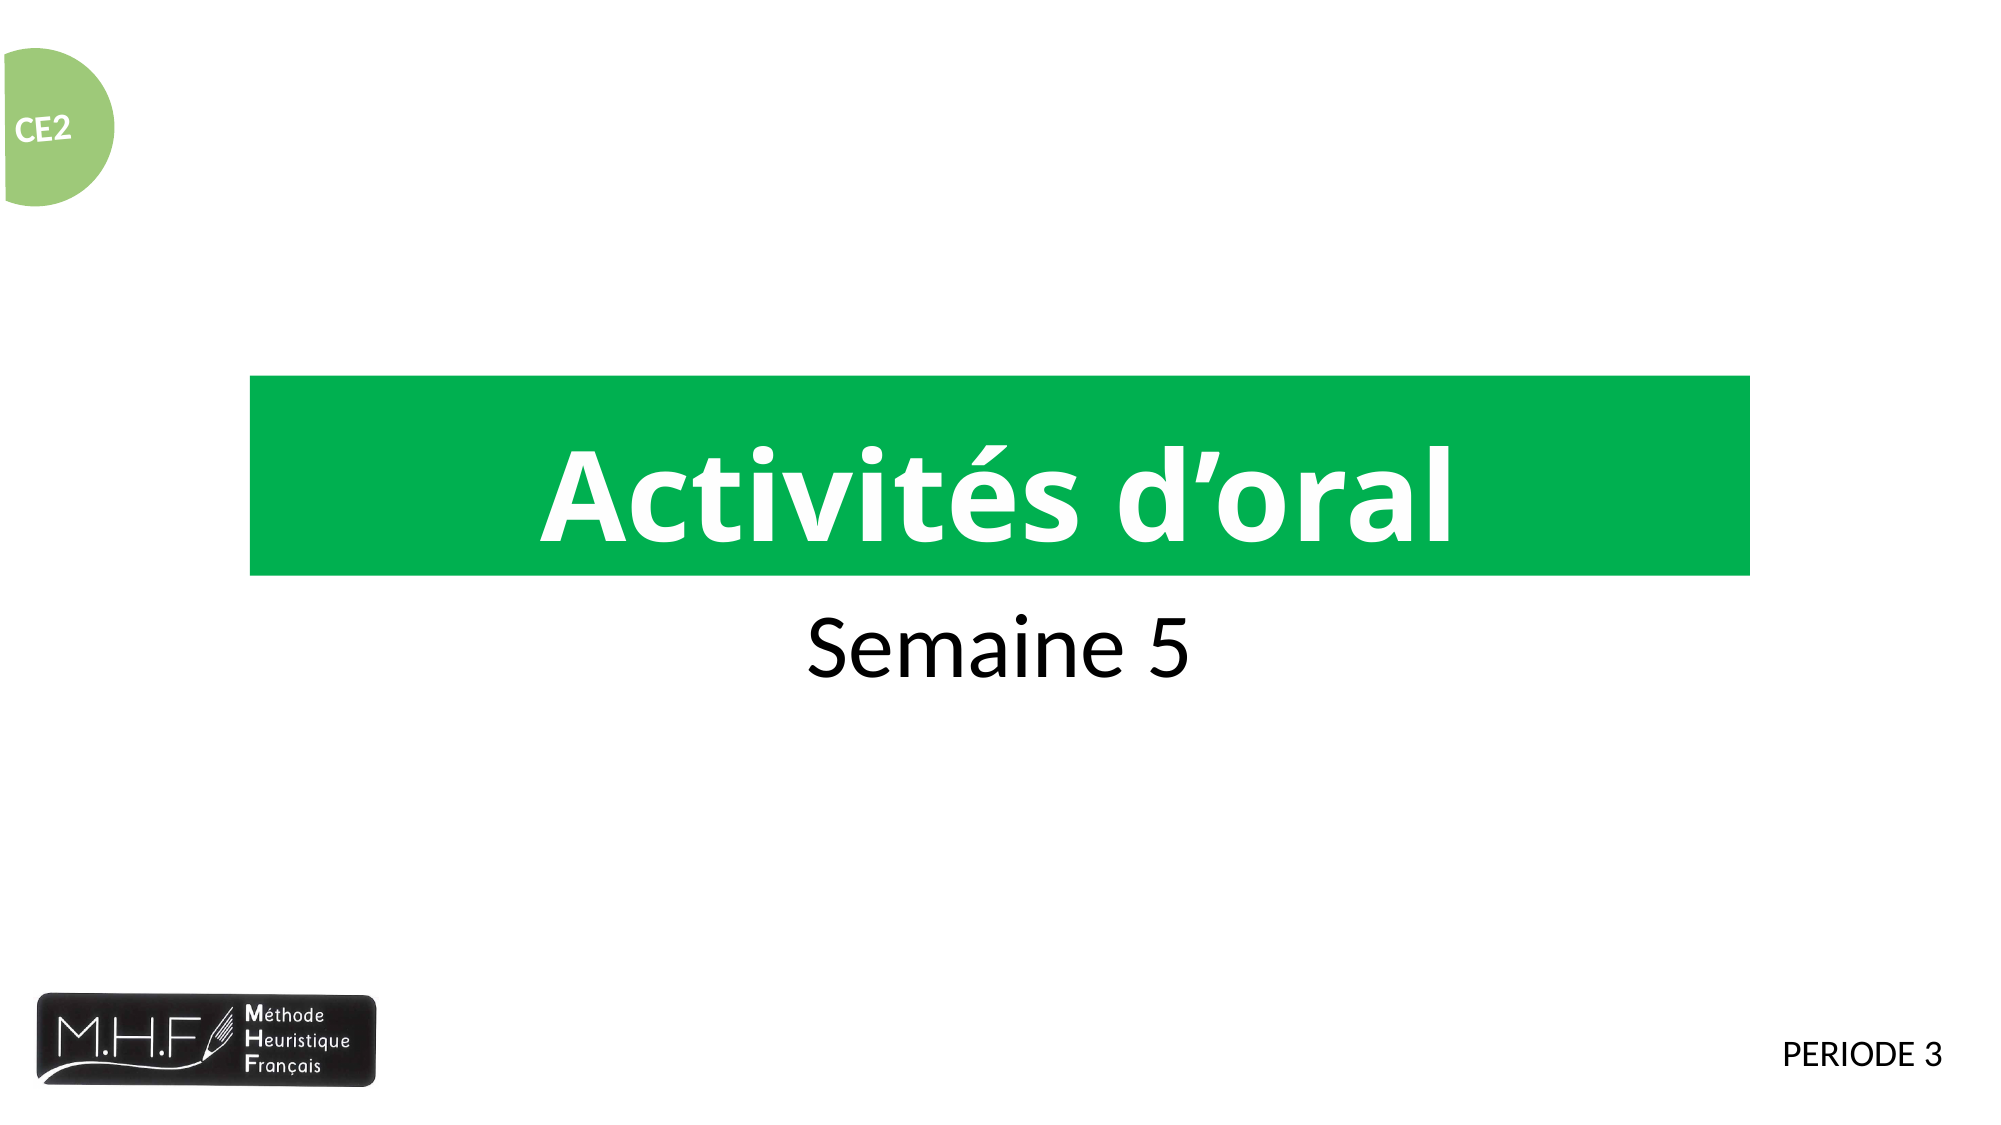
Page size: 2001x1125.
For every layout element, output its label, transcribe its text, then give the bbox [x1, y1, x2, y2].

subtitle Semaine 5 [249, 590, 1750, 863]
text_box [0, 34, 112, 223]
title Activités d’oral [249, 375, 1750, 576]
text_box PERIODE 3 [1362, 1021, 1967, 1082]
picture [33, 990, 379, 1089]
